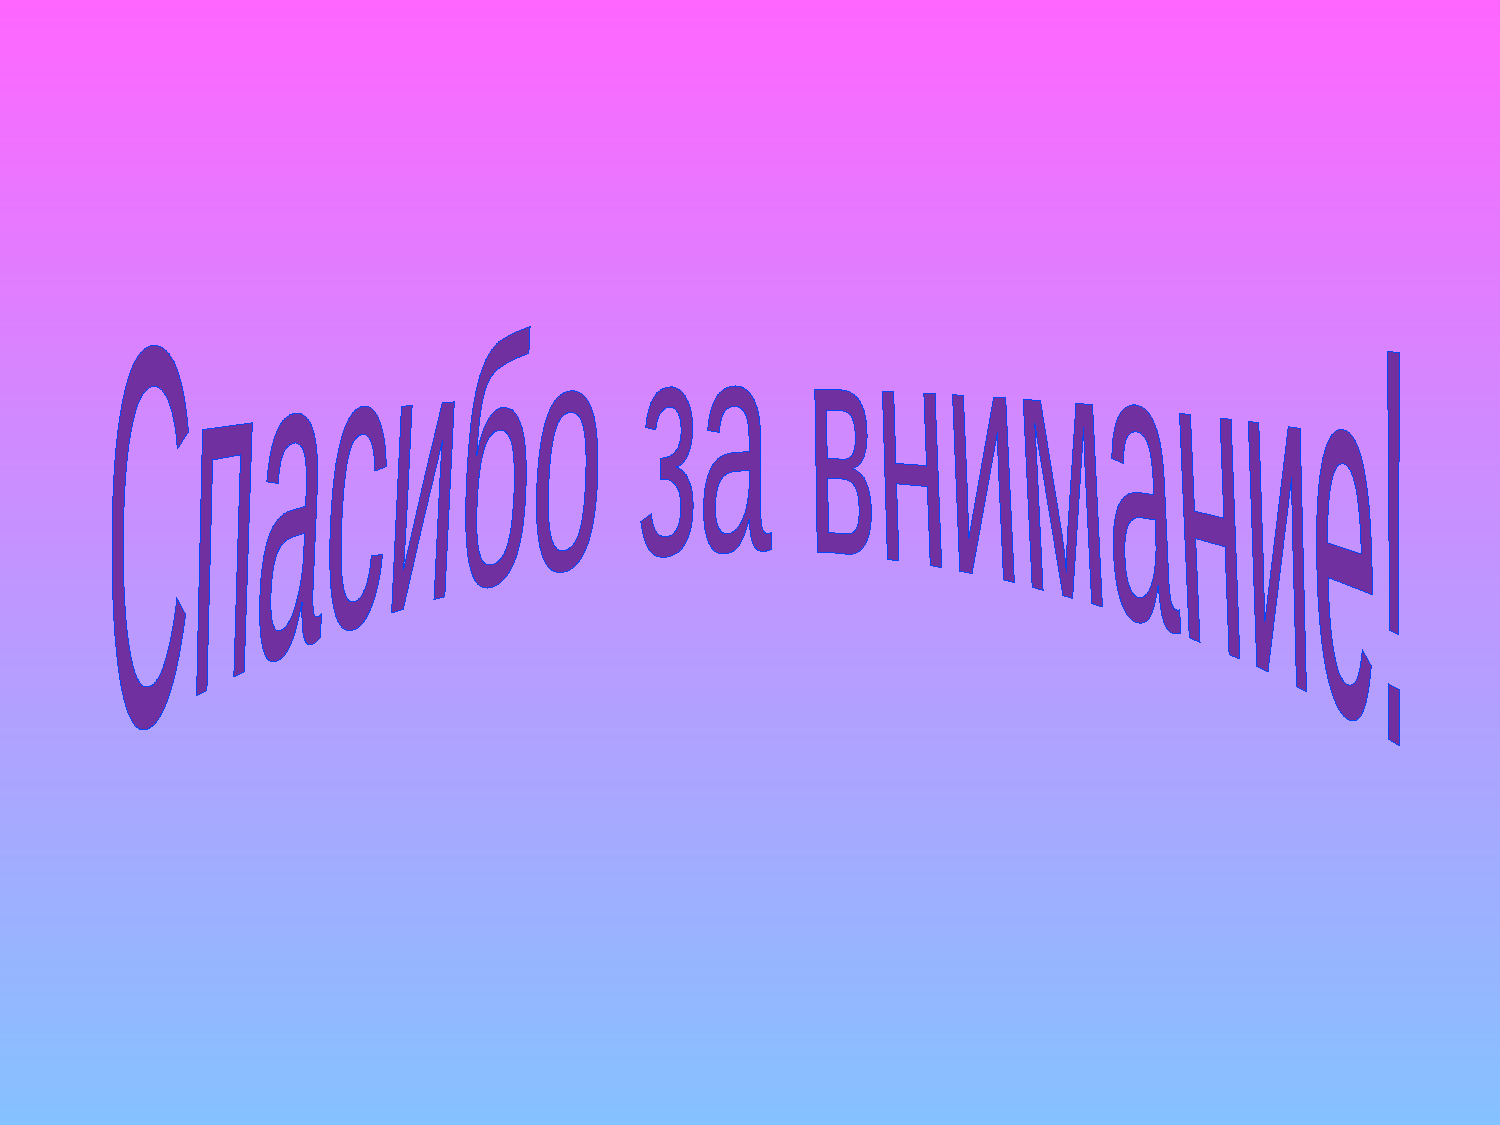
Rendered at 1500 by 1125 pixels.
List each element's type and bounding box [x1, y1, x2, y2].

title [0, 45, 1425, 776]
